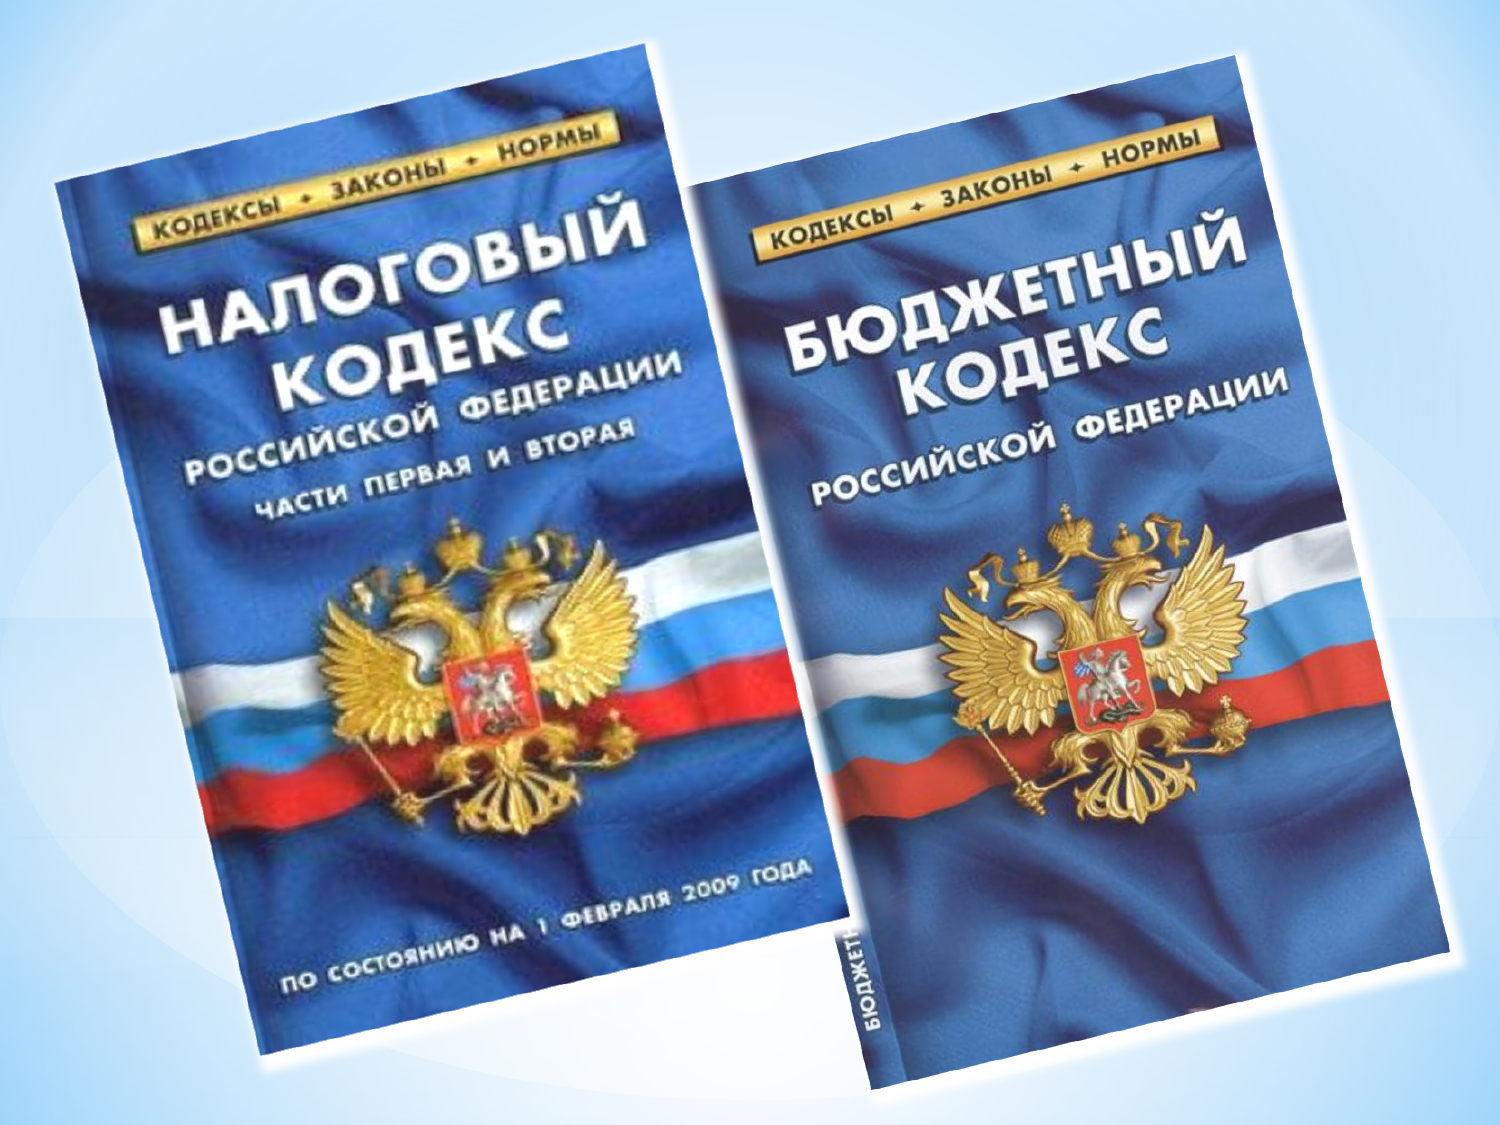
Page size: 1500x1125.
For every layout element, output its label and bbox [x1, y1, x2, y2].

picture [147, 56, 1449, 1089]
